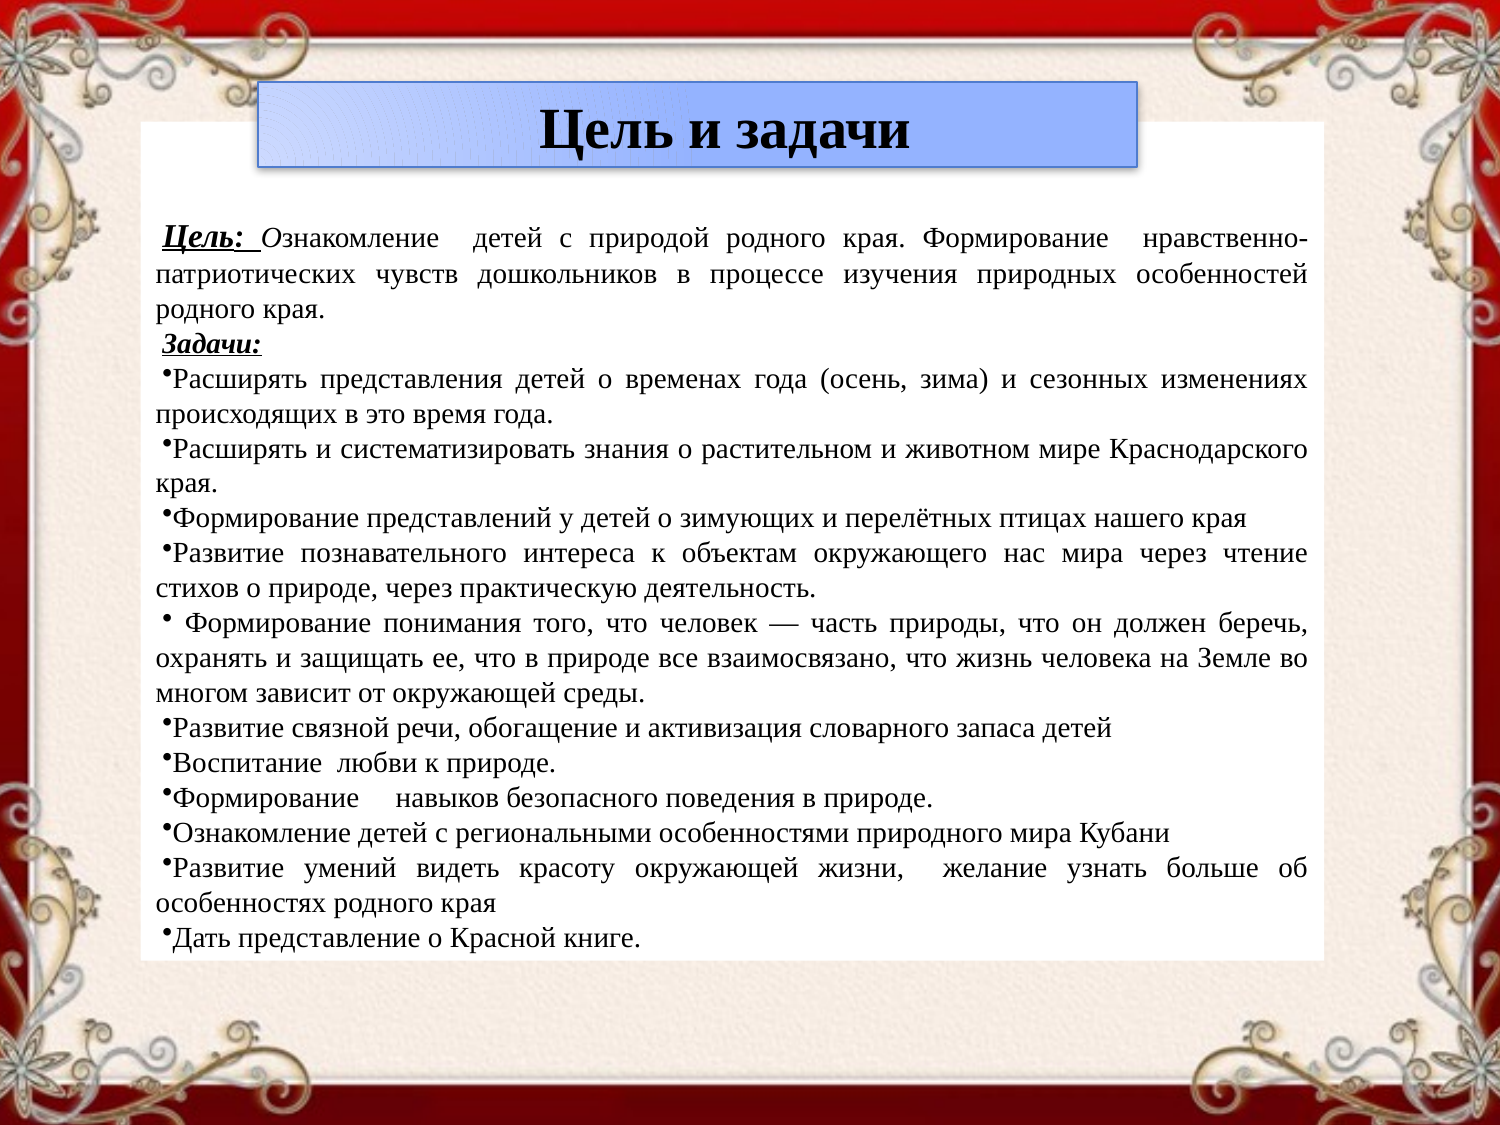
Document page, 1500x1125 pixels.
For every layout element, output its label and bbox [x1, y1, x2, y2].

text_box [0, 0, 1500, 1125]
